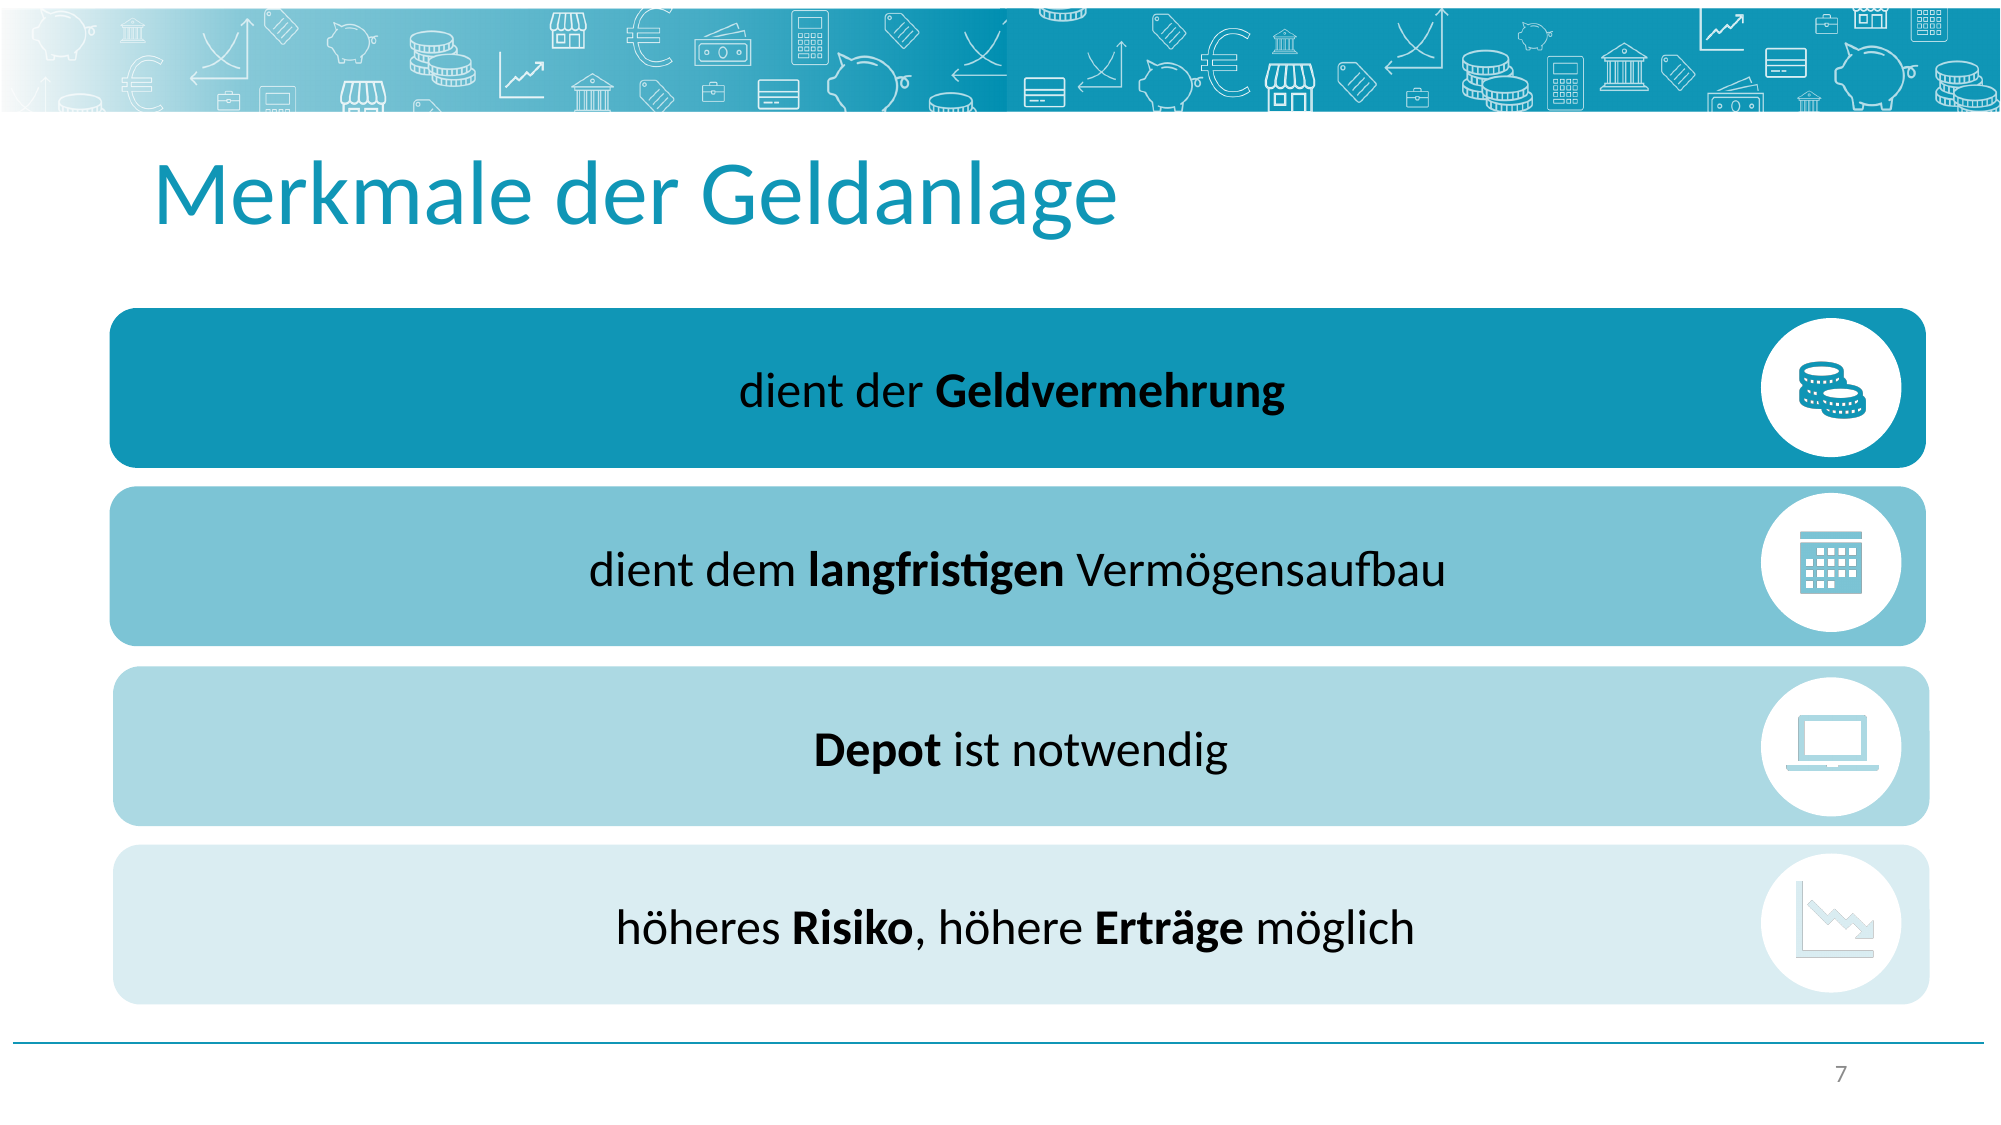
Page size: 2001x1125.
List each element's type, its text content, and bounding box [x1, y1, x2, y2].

picture [1, 8, 964, 112]
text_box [110, 309, 1925, 467]
picture [970, 99, 974, 109]
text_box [110, 487, 1925, 646]
picture [1006, 8, 2001, 112]
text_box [114, 845, 1929, 1004]
title Merkmale der Geldanlage [137, 111, 1863, 278]
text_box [114, 667, 1929, 826]
slide_number 7 [1412, 1042, 1863, 1103]
